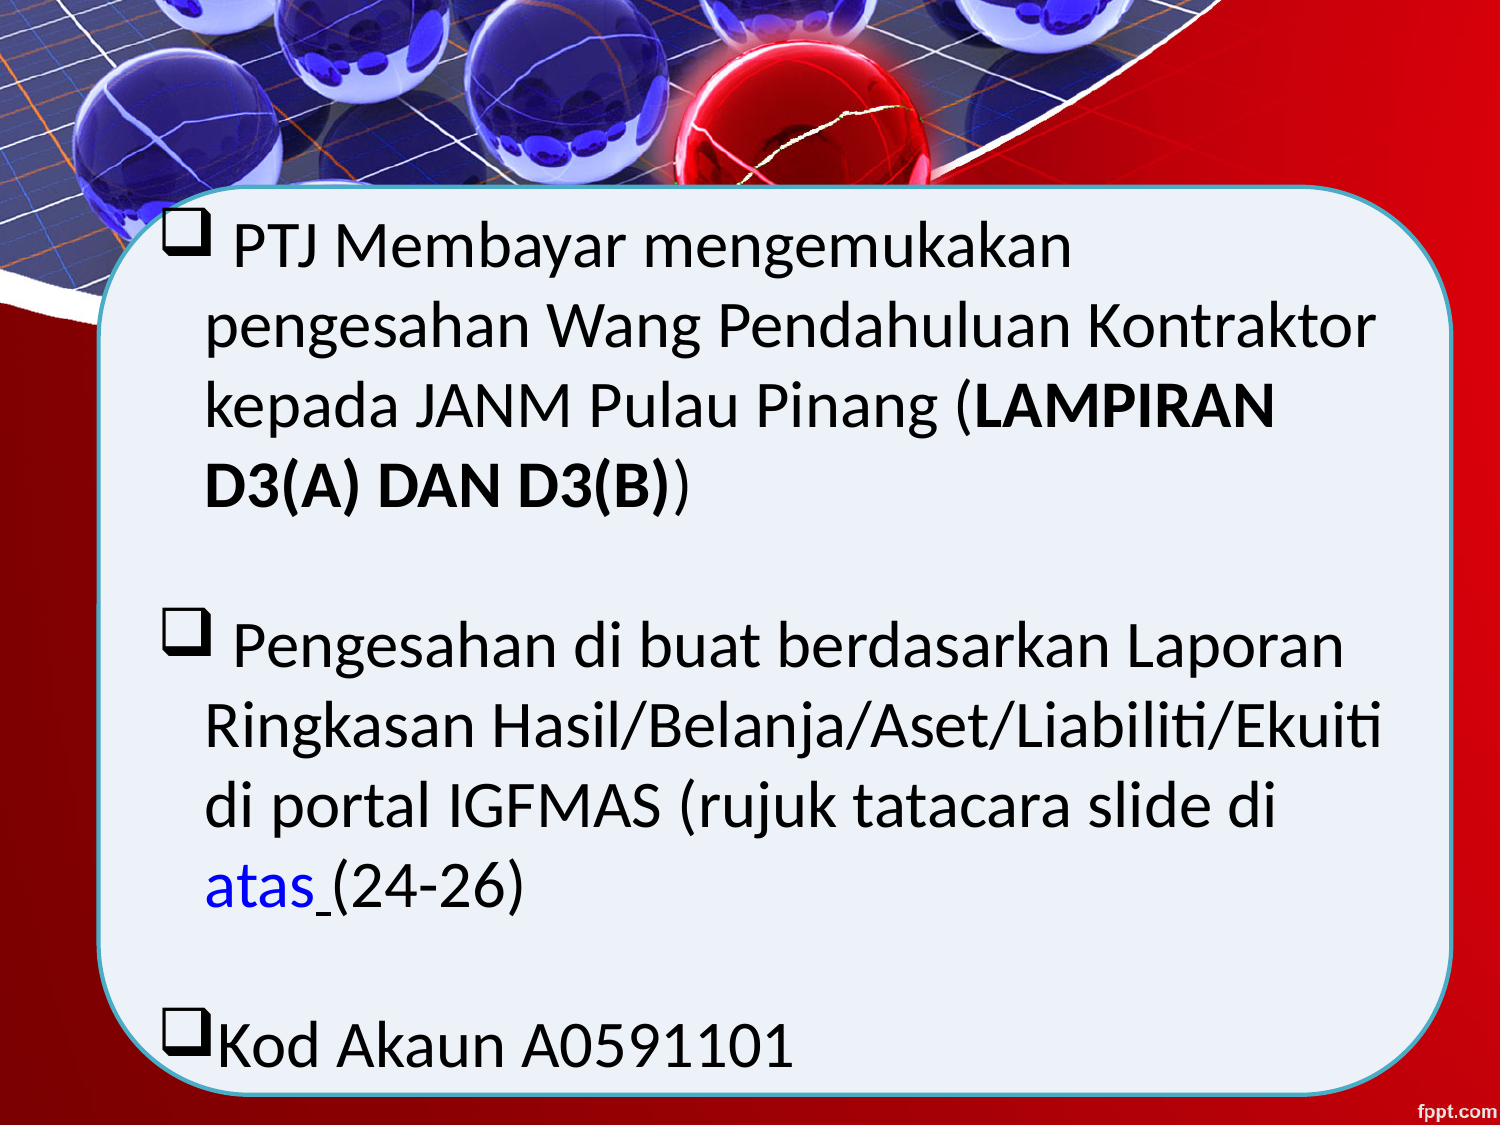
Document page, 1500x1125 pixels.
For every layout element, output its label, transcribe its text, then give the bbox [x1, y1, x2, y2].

picture [0, 0, 1500, 1125]
text_box PTJ Membayar mengemukakan pengesahan Wang Pendahuluan Kontraktor kepada JANM Pulau Pinang (LAMPIRAN D3(A) DAN D3(B)) Pengesahan di buat berdasarkan Laporan Ringkasan Hasil/Belanja/Aset/Liabiliti/Ekuiti di portal IGFMAS (rujuk tatacara slide di atas (24-26) Kod Akaun A0591101 [98, 186, 1452, 1095]
